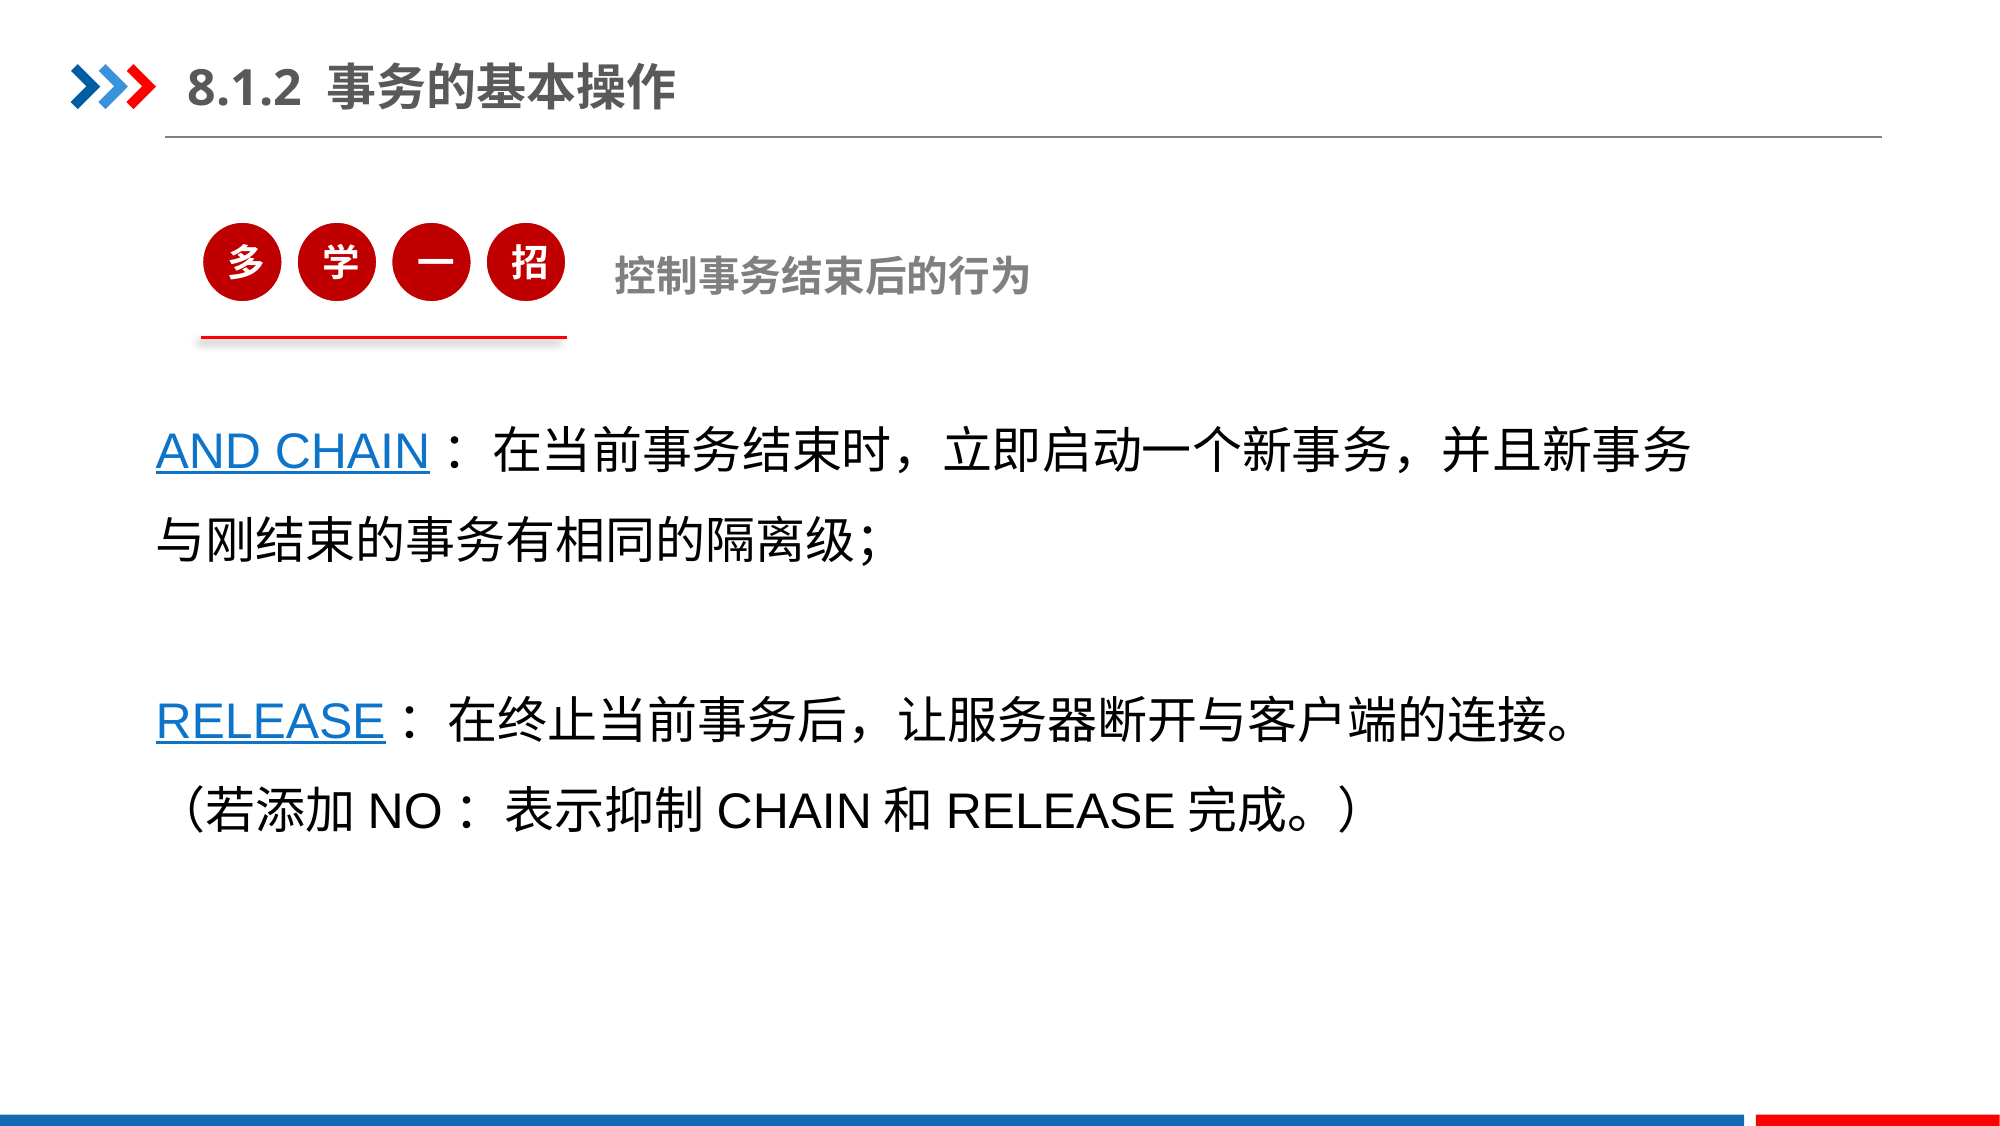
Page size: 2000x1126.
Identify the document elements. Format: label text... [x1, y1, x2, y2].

text_box AND CHAIN：在当前事务结束时，立即启动一个新事务，并且新事务与刚结束的事务有相同的隔离级； RELEASE：在终止当前事务后，让服务器断开与客户端的连接。 （若添加NO：表示抑制CHAIN和RELEASE完成。） [140, 380, 1753, 846]
text_box 8.1.2 事务的基本操作 [187, 43, 827, 127]
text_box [200, 220, 568, 304]
text_box 控制事务结束后的行为 [599, 242, 1565, 307]
